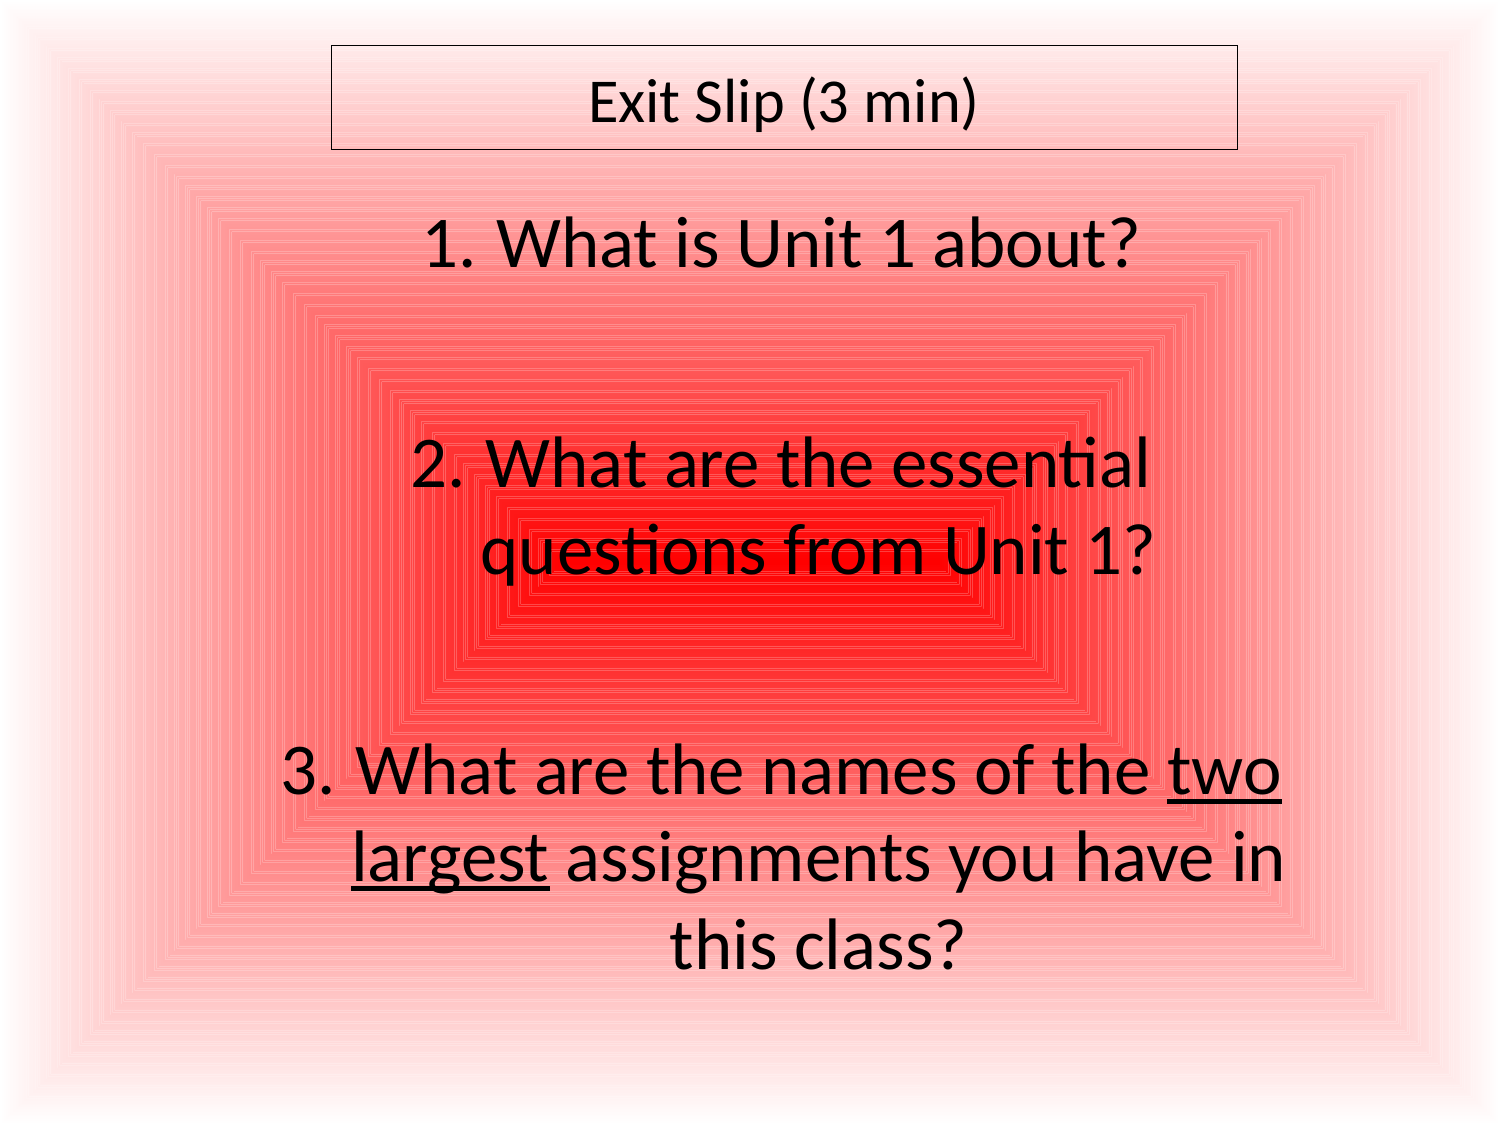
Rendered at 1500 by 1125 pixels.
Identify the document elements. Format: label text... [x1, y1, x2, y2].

list What is Unit 1 about? What are the essential questions from Unit 1? What are the names of the two largest assignments you have in this class? [99, 187, 1313, 1063]
text_box Exit Slip (3 min) [331, 45, 1238, 150]
